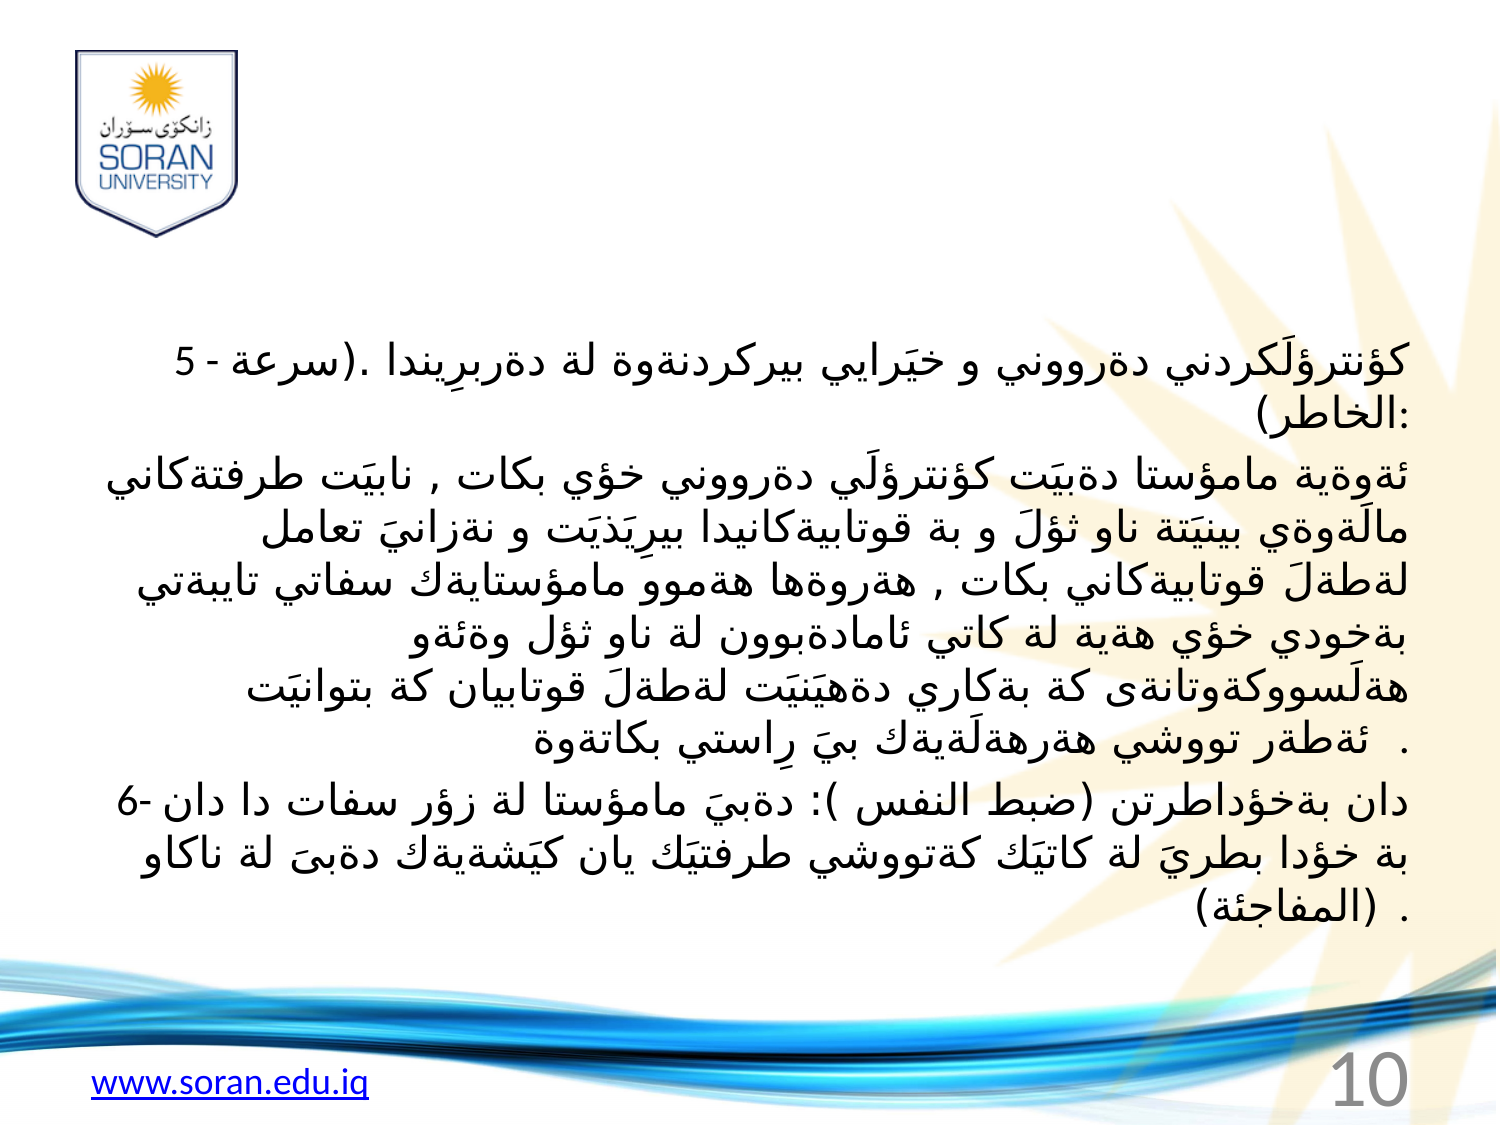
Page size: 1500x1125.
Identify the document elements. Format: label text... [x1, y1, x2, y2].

picture [0, 99, 1500, 1125]
list 5 - كؤنترؤلَكردني دةرووني و خيَرايي بيركردنةوة لة دةربرِيندا .(سرعة الخاطر): ئةوةية مامؤستا دةبيَت كؤنترؤلَي دةرووني خؤي بكات , نابيَت طرفتةكاني مالَةوةي بينيَتة ناو ثؤلَ و بة قوتابيةكانيدا بيرِيَذيَت و نةزانيَ تعامل لةطةلَ قوتابيةكاني بكات , هةروةها هةموو مامؤستايةك سفاتي تايبةتي بةخودي خؤي هةية لة كاتي ئامادةبوون لة ناو ثؤل وةئةو هةلَسووكةوتانةى كة بةكاري دةهيَنيَت لةطةلَ قوتابيان كة بتوانيَت ئةطةر تووشي هةرهةلَةيةك بيَ رِاستي بكاتةوة . 6- دان بةخؤداطرتن (ضبط النفس ): دةبيَ مامؤستا لة زؤر سفات دا دان بة خؤدا بطريَ لة كاتيَك كةتووشي طرفتيَك يان كيَشةيةك دةبىَ لة ناكاو (المفاجئة) . [75, 262, 1425, 1005]
slide_number 10 [1074, 1042, 1425, 1103]
picture [75, 50, 238, 238]
